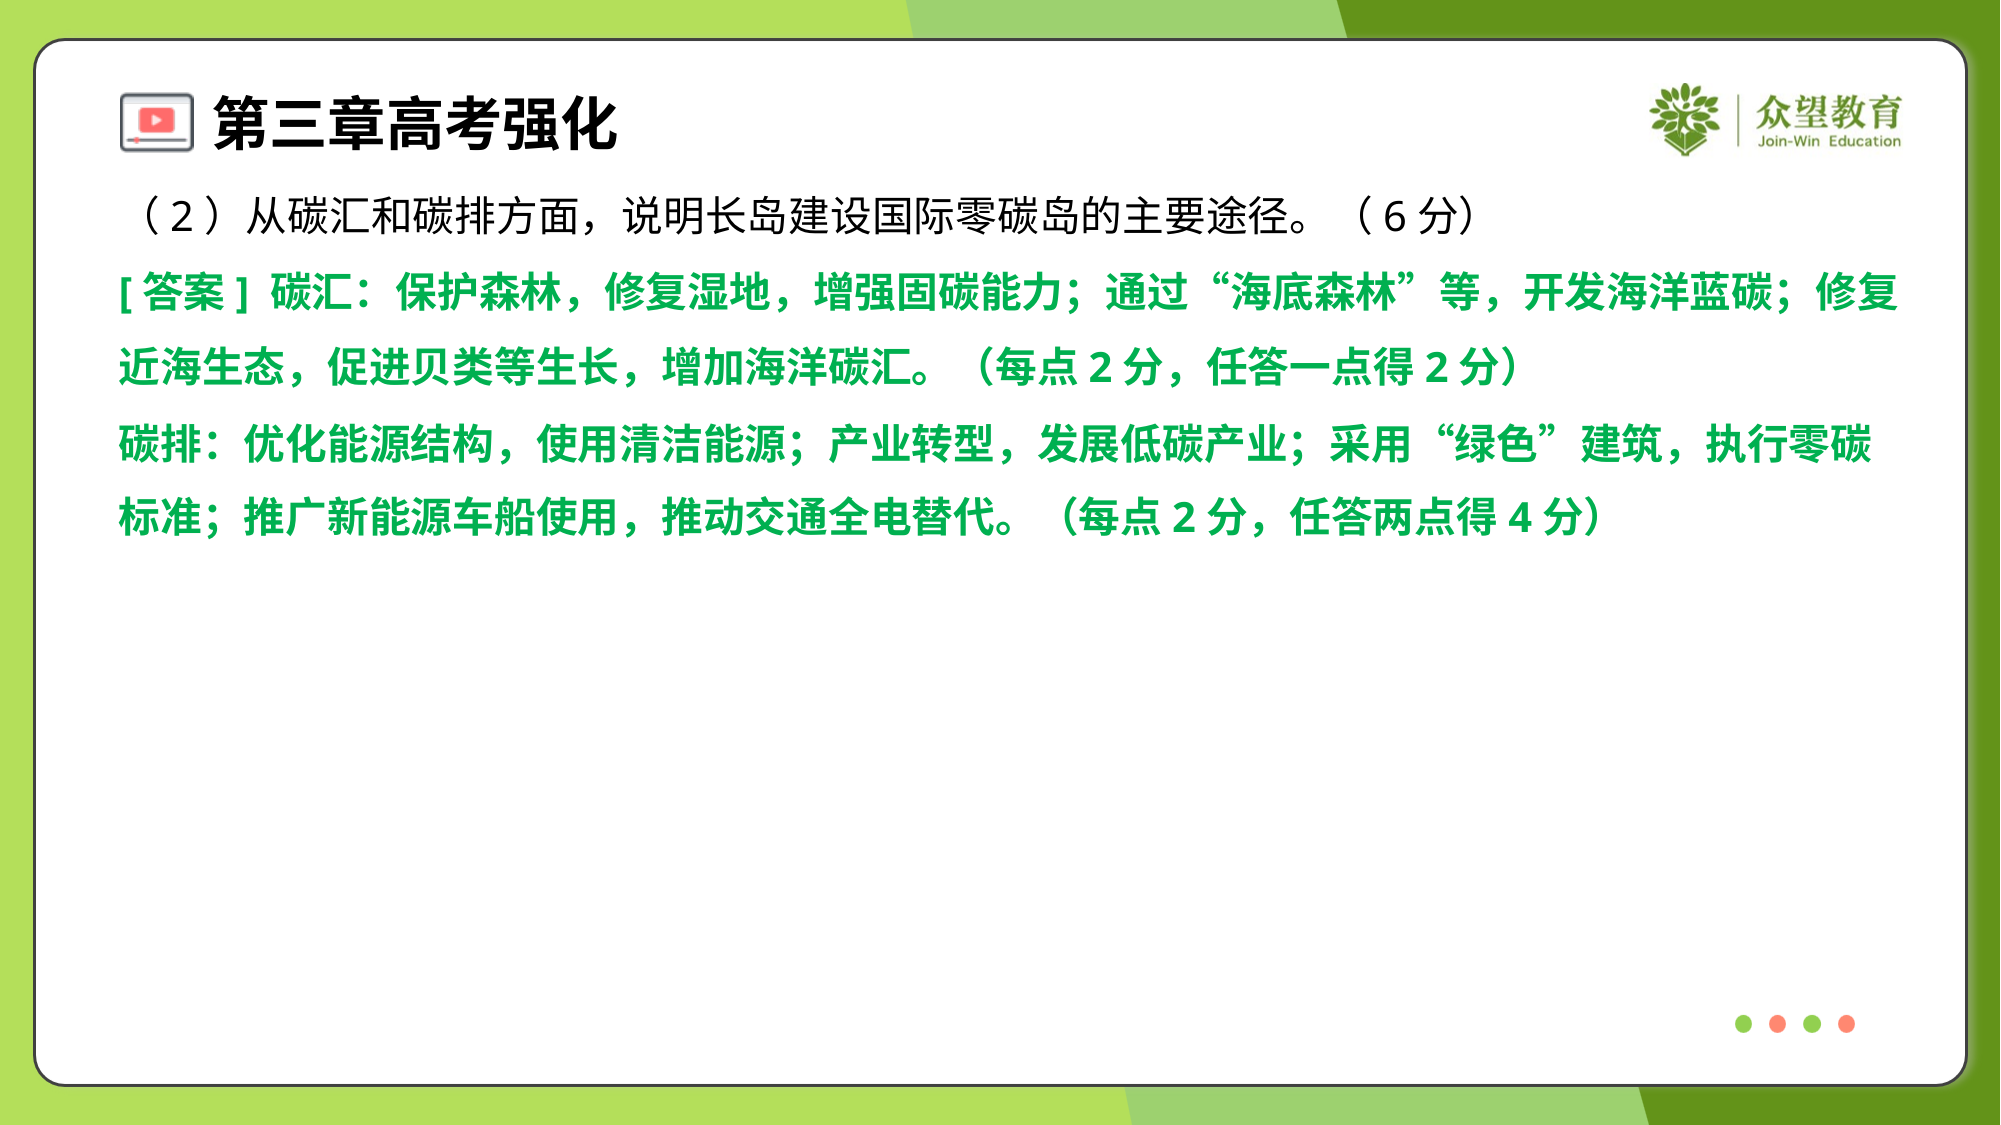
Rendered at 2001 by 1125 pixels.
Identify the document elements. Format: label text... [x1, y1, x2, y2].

text_box [答案] 碳汇：保护森林，修复湿地，增强固碳能力；通过“海底森林”等，开发海洋蓝碳；修复 近海生态，促进贝类等生长，增加海洋碳汇。（每点2分，任答一点得2分） 碳排：优化能源结构，使用清洁能源；产业转型，发展低碳产业；采用“绿色”建筑，执行零碳 标准；推广新能源车船使用，推动交通全电替代。（每点2分，任答两点得4分） [118, 240, 1883, 534]
picture [0, 0, 2000, 1125]
text_box （2）从碳汇和碳排方面，说明长岛建设国际零碳岛的主要途径。（6分） [118, 164, 1883, 232]
